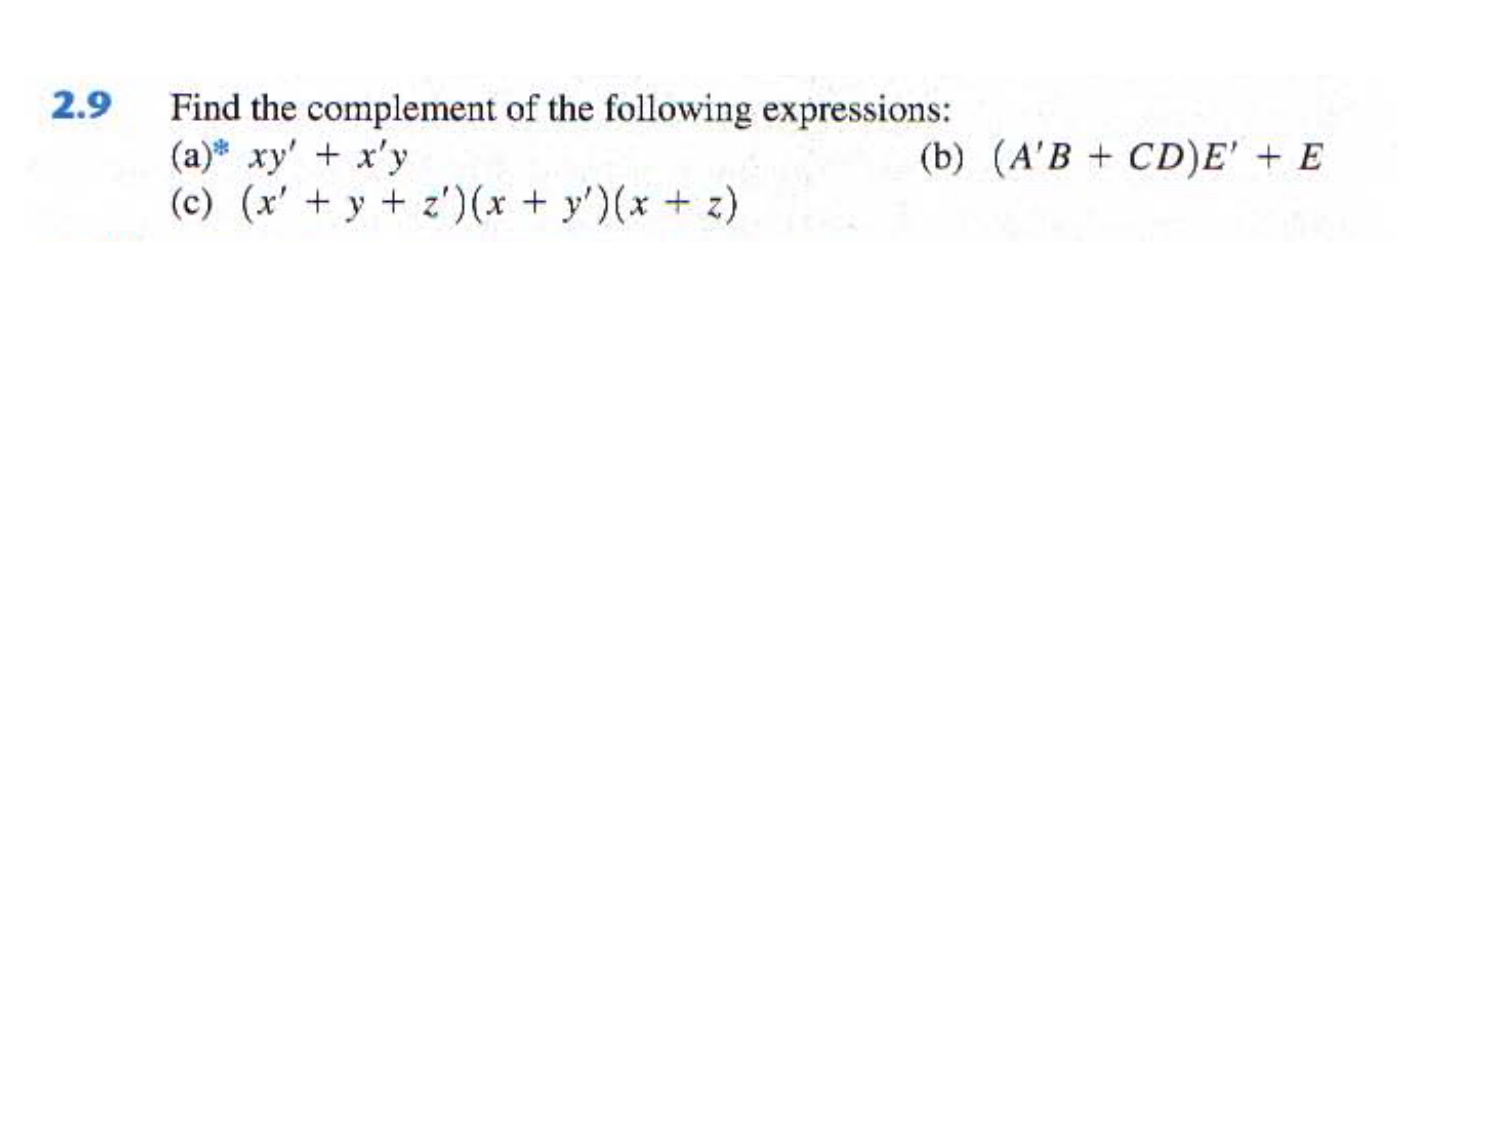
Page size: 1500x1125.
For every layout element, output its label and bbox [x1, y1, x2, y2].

picture [24, 74, 1398, 243]
